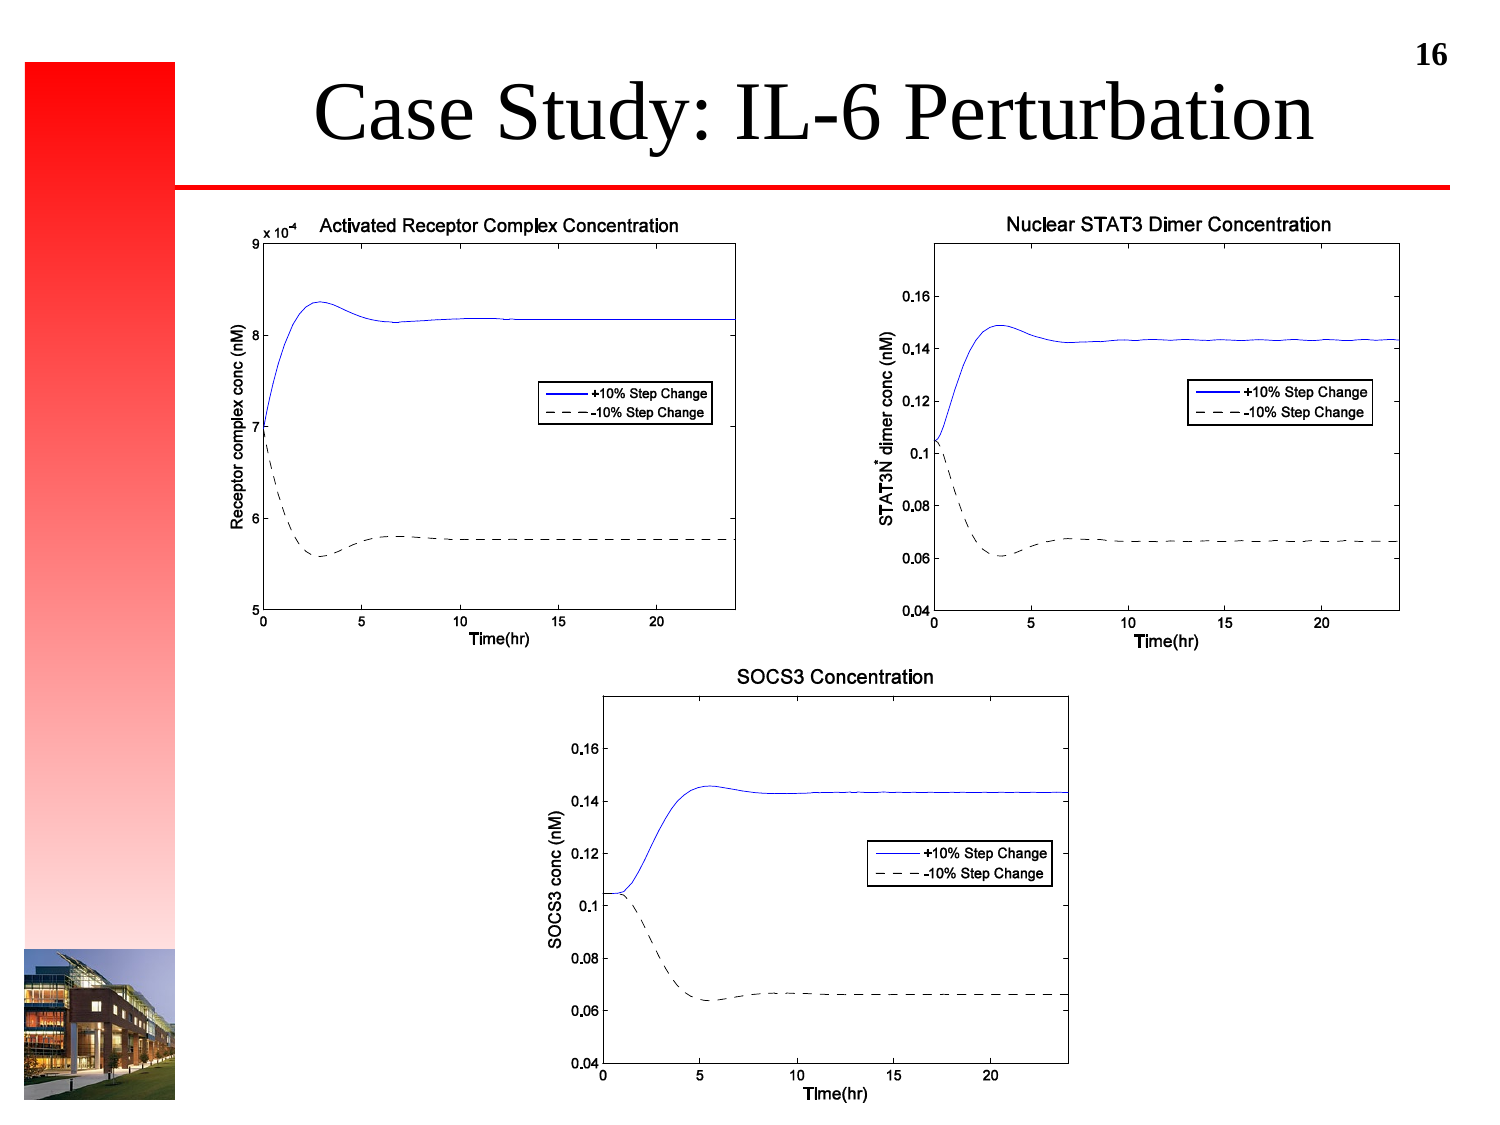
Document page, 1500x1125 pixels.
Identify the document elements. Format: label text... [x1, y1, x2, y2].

title Case Study: IL-6 Perturbation [199, 37, 1451, 176]
picture [524, 662, 1125, 1113]
picture [183, 209, 793, 661]
picture [24, 949, 175, 1100]
picture [855, 209, 1456, 661]
